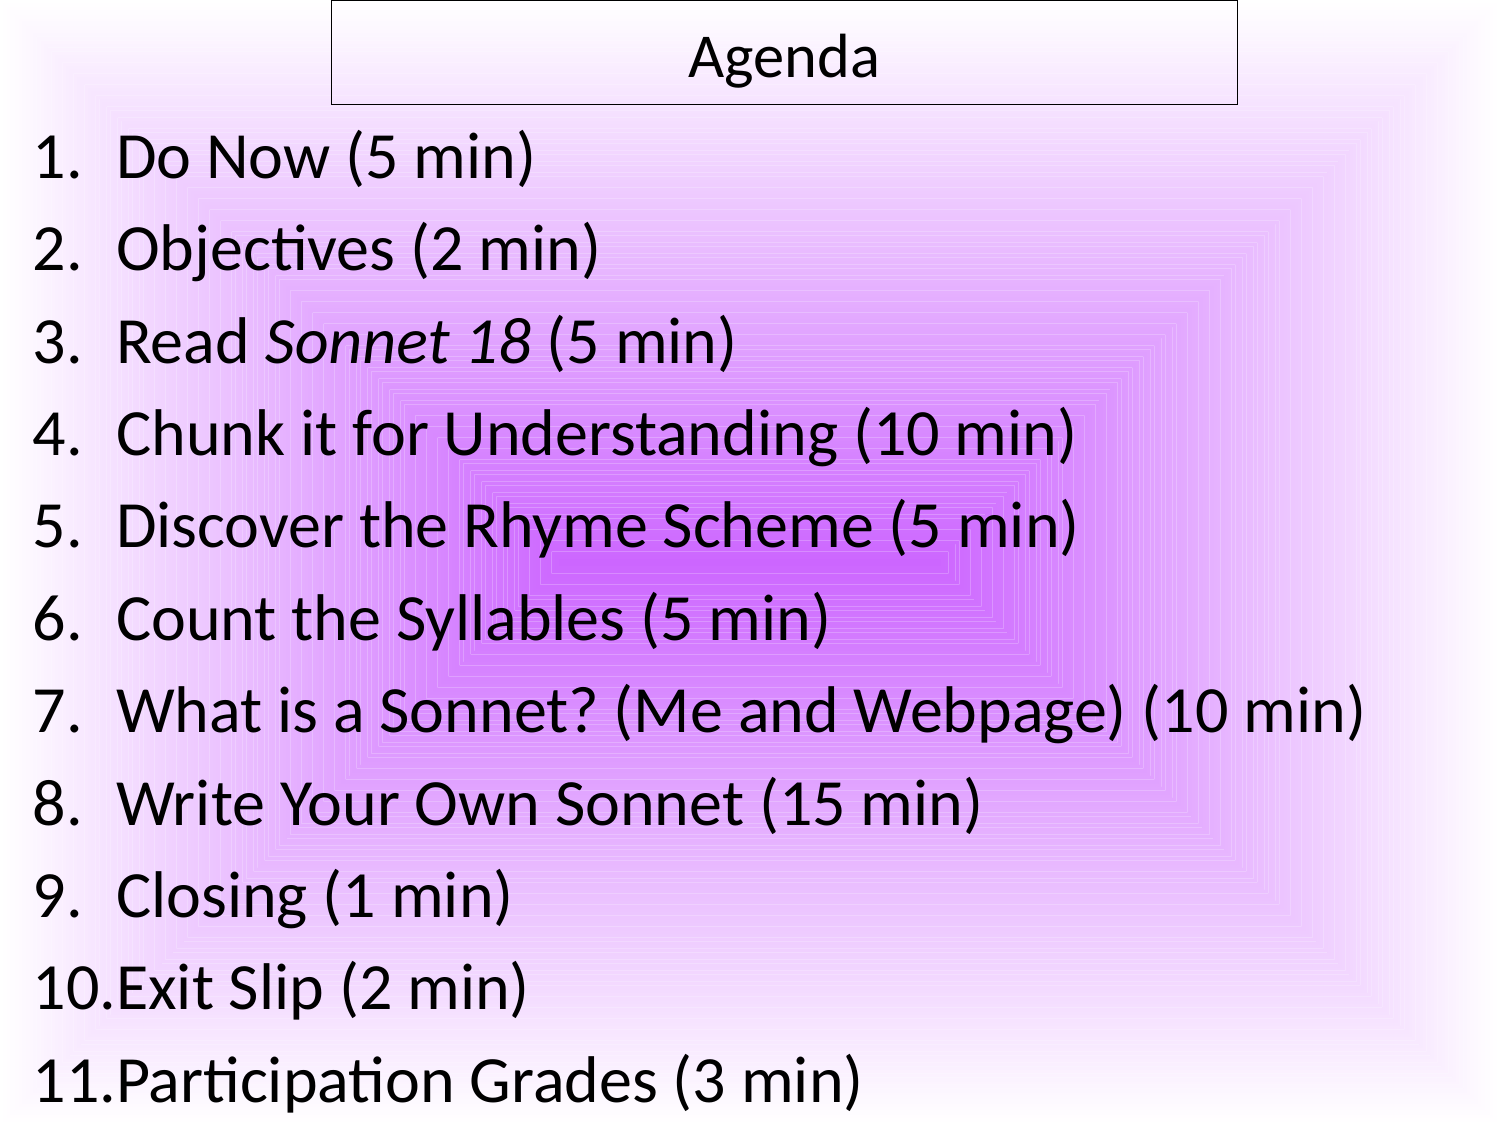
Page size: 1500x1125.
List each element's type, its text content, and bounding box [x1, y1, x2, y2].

list Do Now (5 min) Objectives (2 min) Read Sonnet 18 (5 min) Chunk it for Understanding (10 min) Discover the Rhyme Scheme (5 min) Count the Syllables (5 min) What is a Sonnet? (Me and Webpage) (10 min) Write Your Own Sonnet (15 min) Closing (1 min) Exit Slip (2 min) Participation Grades (3 min) [0, 104, 1500, 1125]
text_box Agenda [331, 0, 1238, 105]
